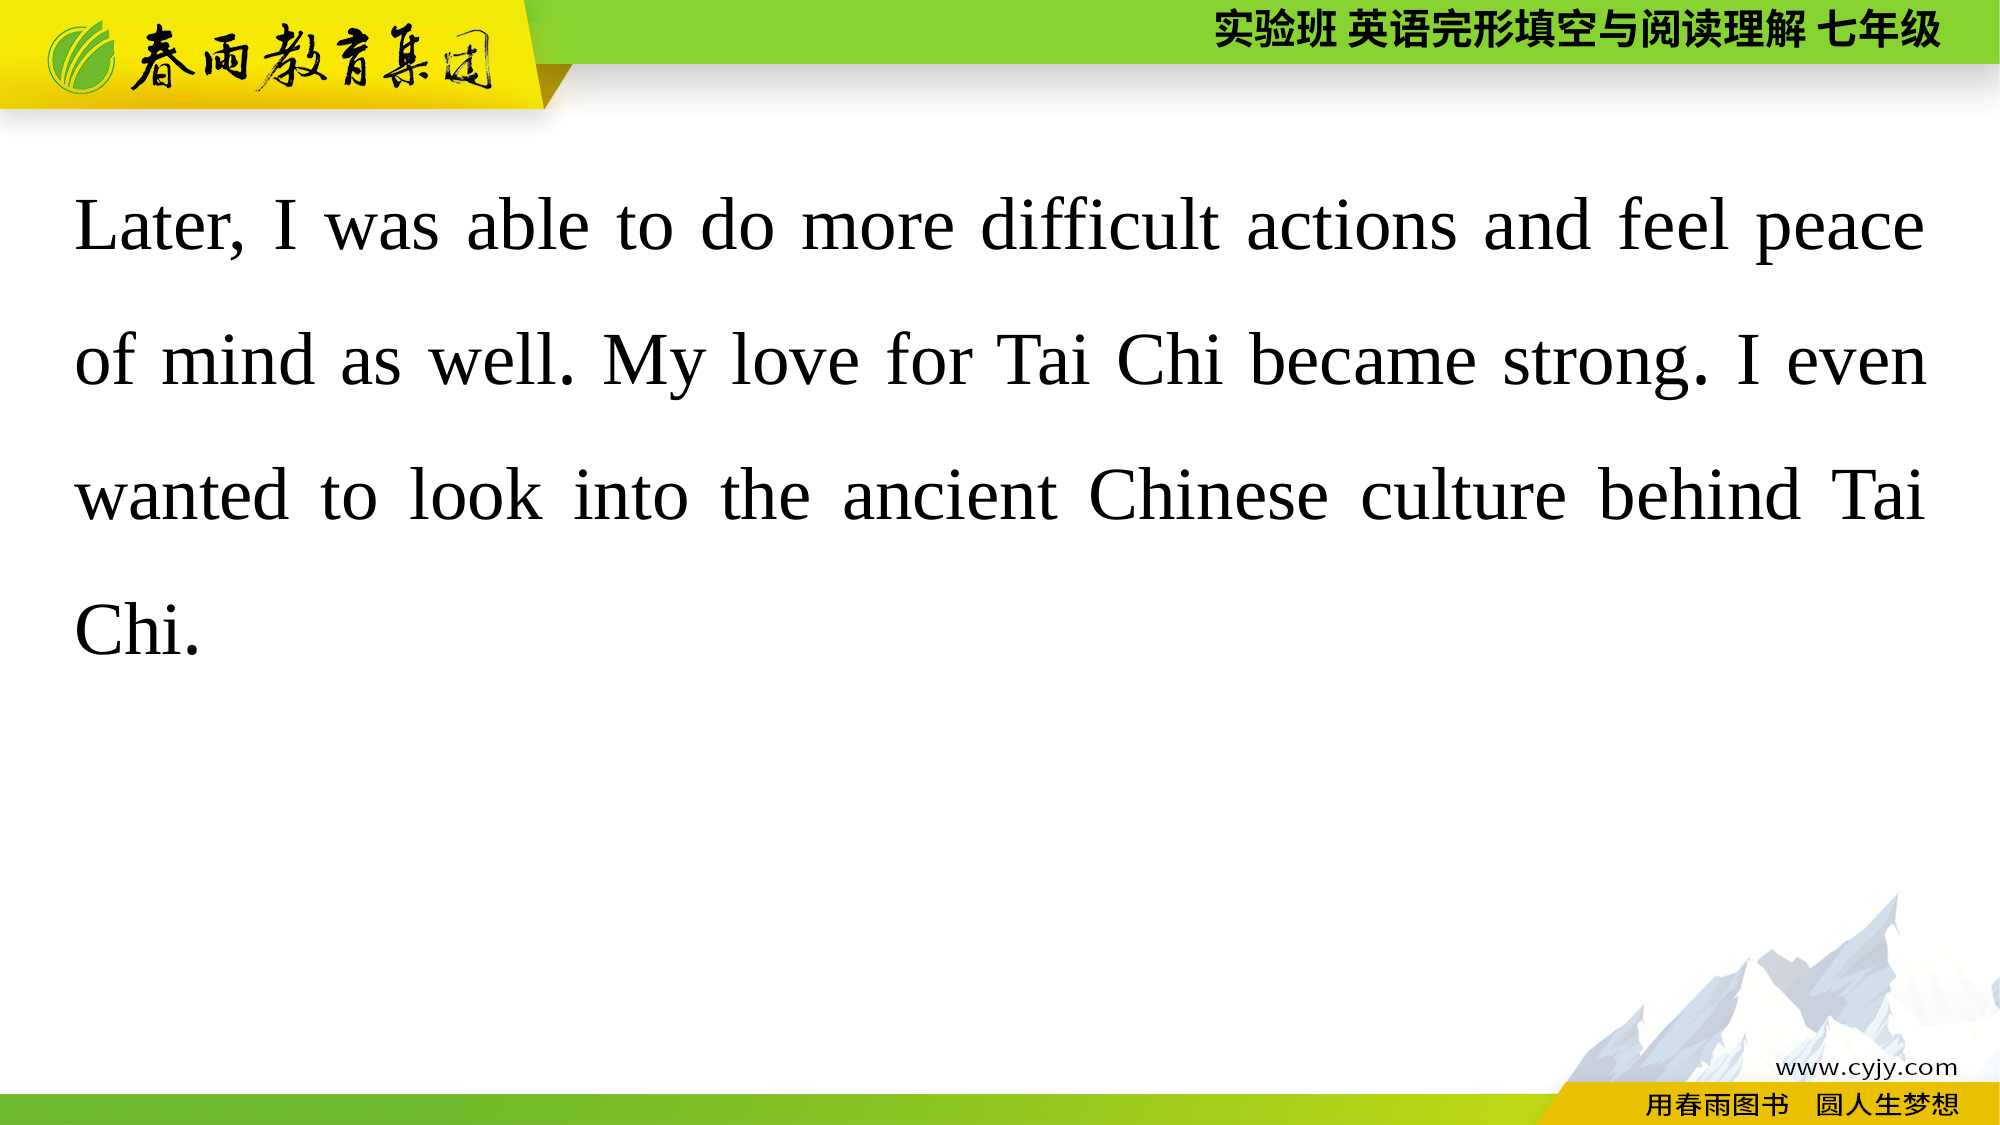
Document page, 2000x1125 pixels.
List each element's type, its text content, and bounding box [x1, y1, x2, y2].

picture [0, 0, 2000, 1125]
list Later, I was able to do more difficult actions and feel peace of mind as well. My love for Tai Chi became strong. I even wanted to look into the ancient Chinese culture behind Tai Chi. [59, 122, 1944, 683]
